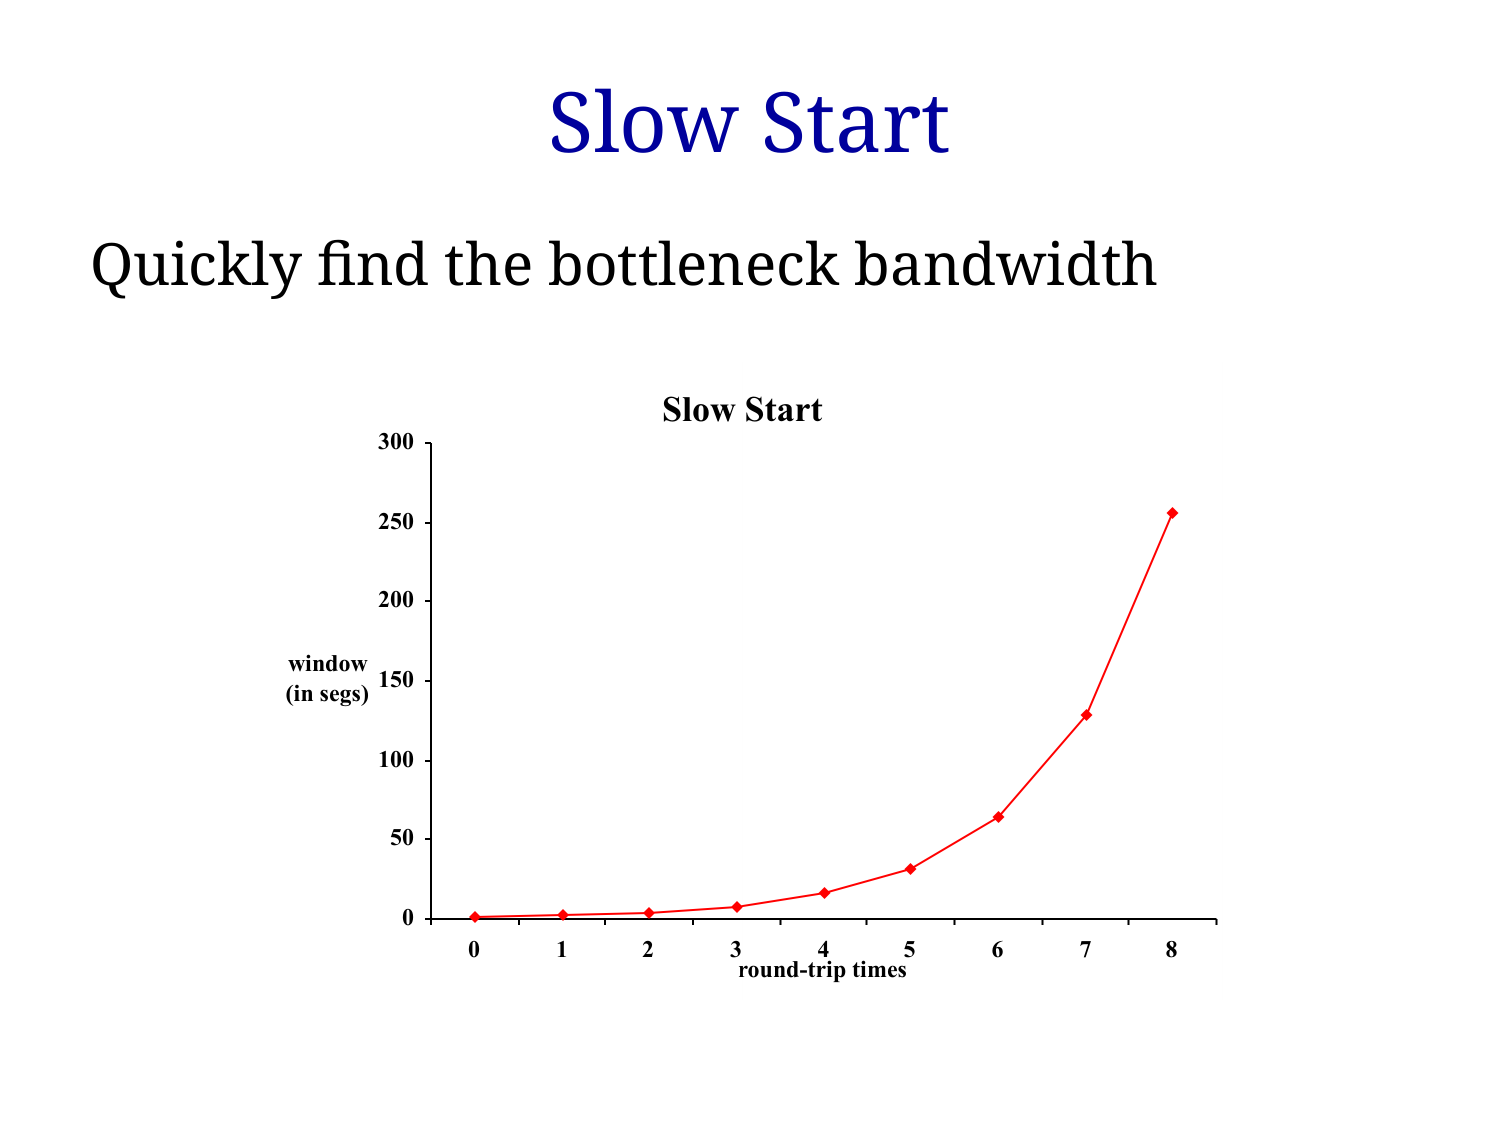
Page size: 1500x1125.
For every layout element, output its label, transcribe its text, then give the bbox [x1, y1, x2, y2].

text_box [262, 362, 1223, 1000]
list Quickly find the bottleneck bandwidth [74, 219, 1426, 963]
title Slow Start [74, 47, 1426, 191]
